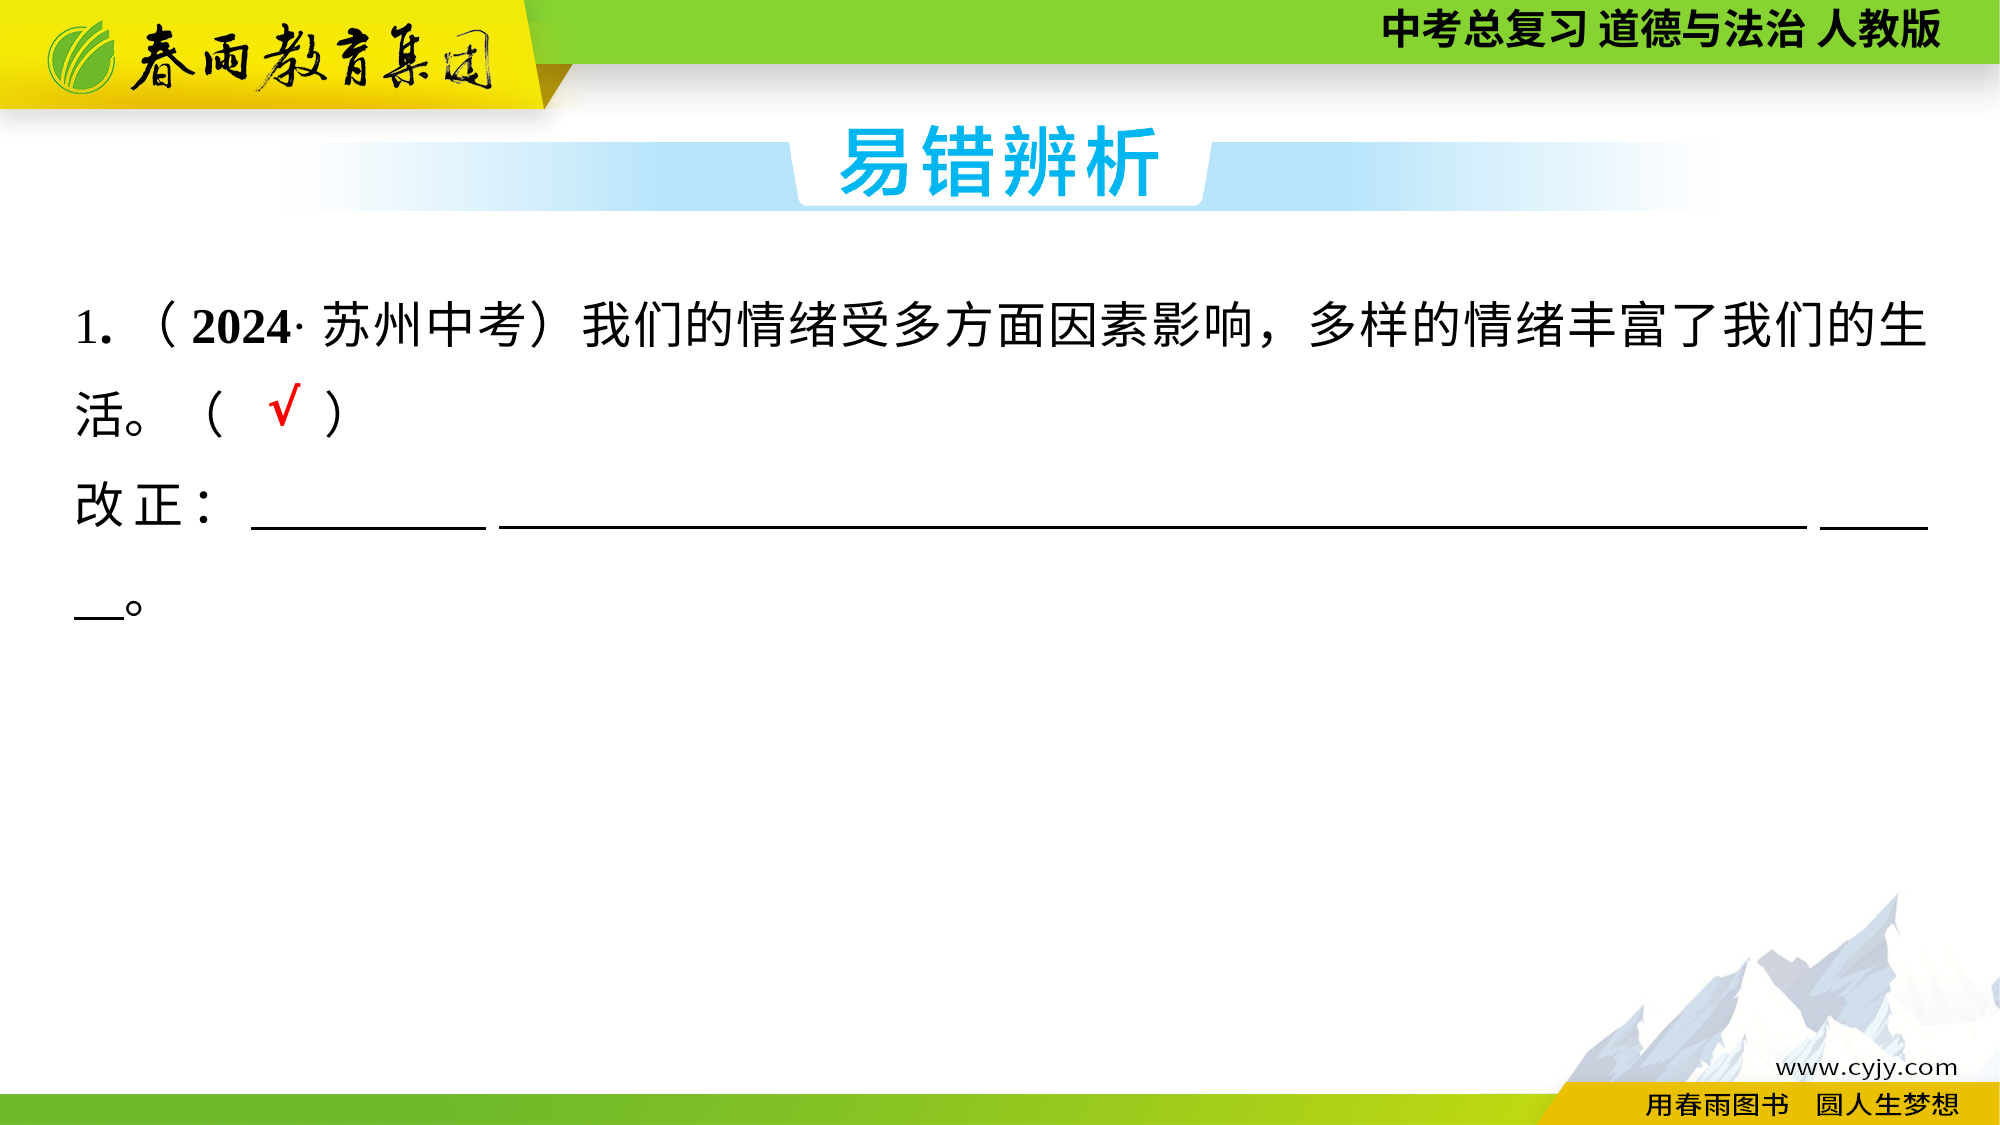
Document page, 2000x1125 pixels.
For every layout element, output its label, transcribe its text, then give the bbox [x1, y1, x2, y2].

list 1.（2024·苏州中考）我们的情绪受多方面因素影响，多样的情绪丰富了我们的生活。（ ） 改正： ____________________________________________________ 。 [59, 255, 1944, 544]
picture [0, 0, 2000, 1125]
text_box √ [252, 367, 316, 443]
